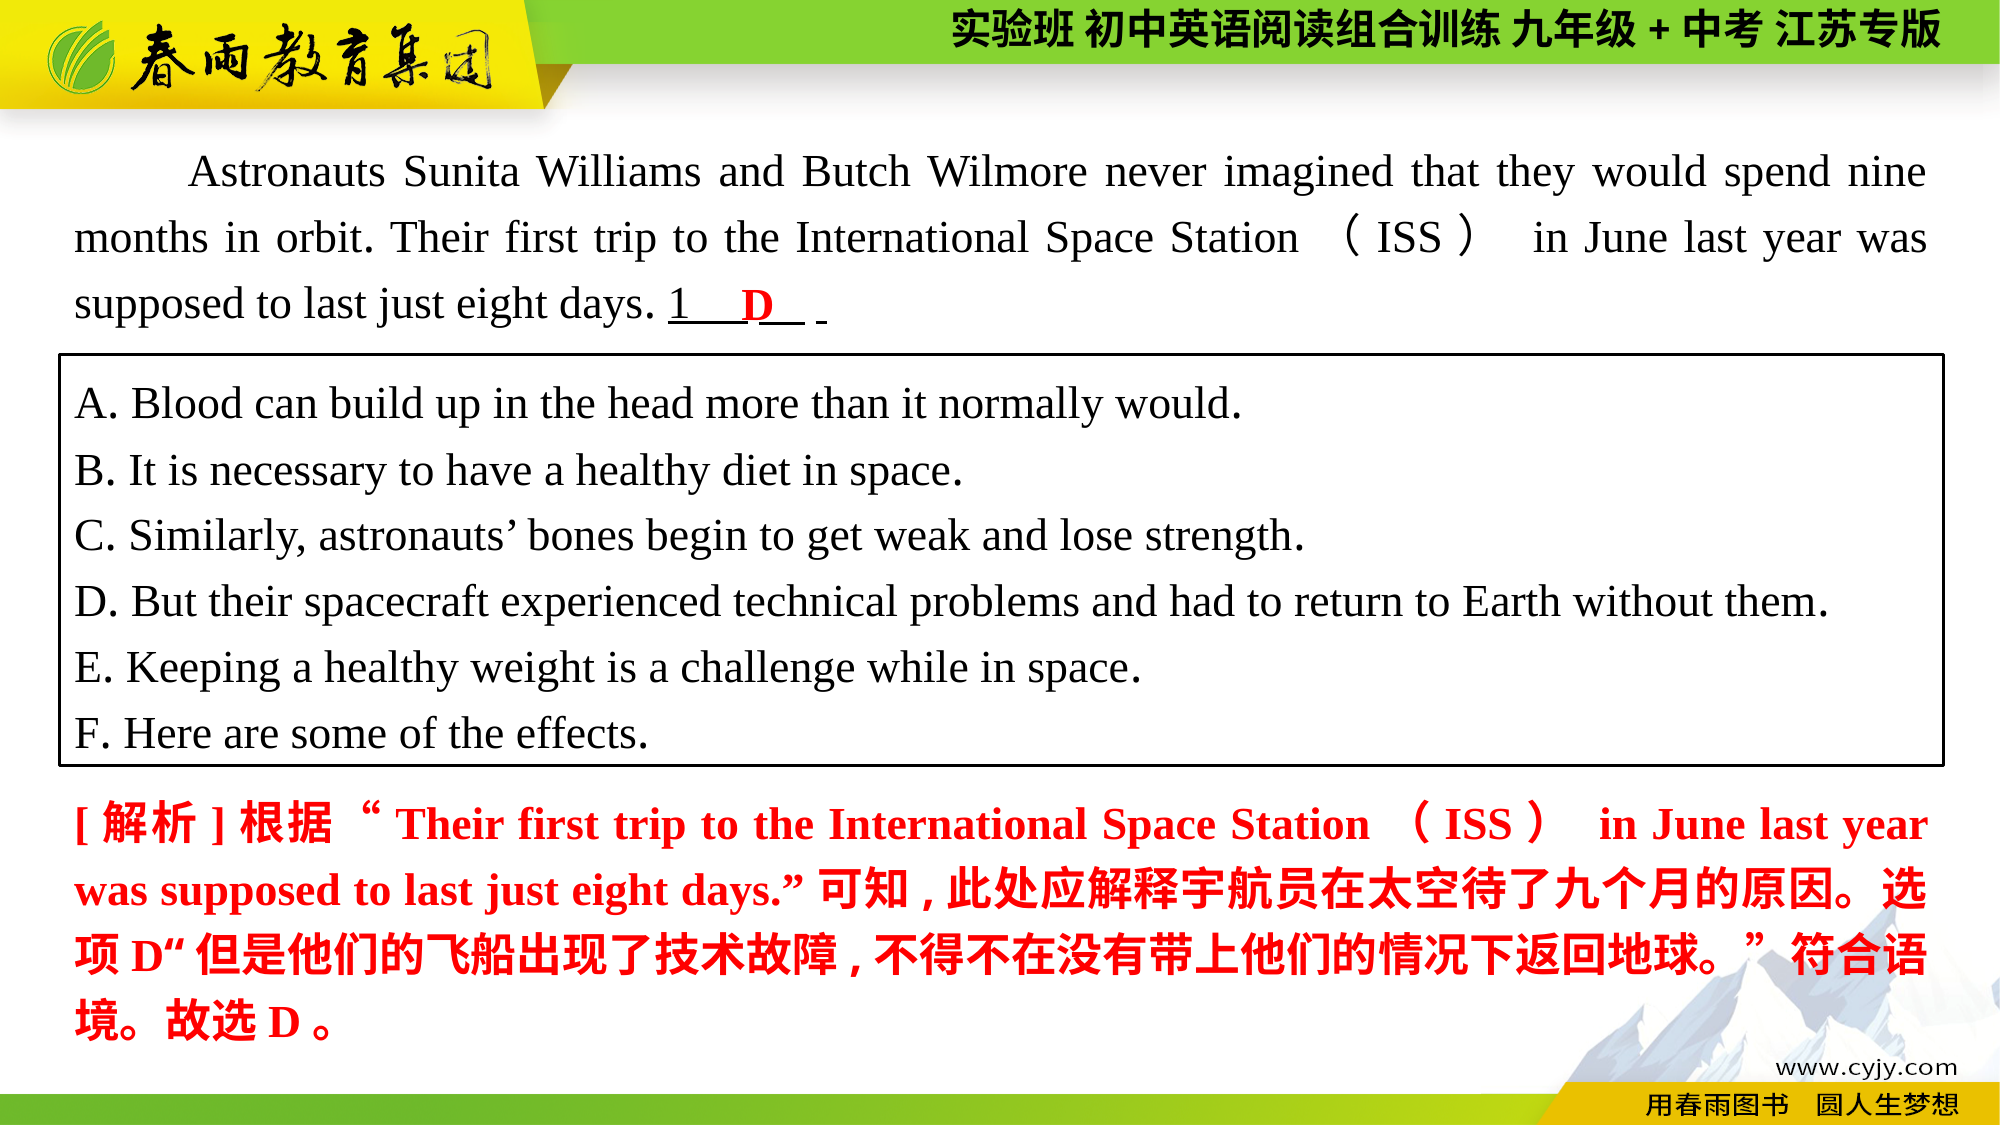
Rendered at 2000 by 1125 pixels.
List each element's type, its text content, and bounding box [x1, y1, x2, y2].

text_box D [726, 256, 790, 337]
picture [0, 0, 2000, 1125]
list Astronauts Sunita Williams and Butch Wilmore never imagined that they would spend nine months in orbit. Their first trip to the International Space Station（ISS） in June last year was supposed to last just eight days. 1 . [59, 122, 1944, 332]
text_box [解析]根据“Their first trip to the International Space Station（ISS） in June last year was supposed to last just eight days.”可知,此处应解释宇航员在太空待了九个月的原因。选项D“但是他们的飞船出现了技术故障,不得不在没有带上他们的情况下返回地球。”符合语境。故选D。 [59, 775, 1944, 1054]
text_box A. Blood can build up in the head more than it normally would. B. It is necessary to have a healthy diet in space. C. Similarly, astronauts’ bones begin to get weak and lose strength. D. But their spacecraft experienced technical problems and had to return to Earth without them. E. Keeping a healthy weight is a challenge while in space. F. Here are some of the effects. [59, 354, 1944, 766]
